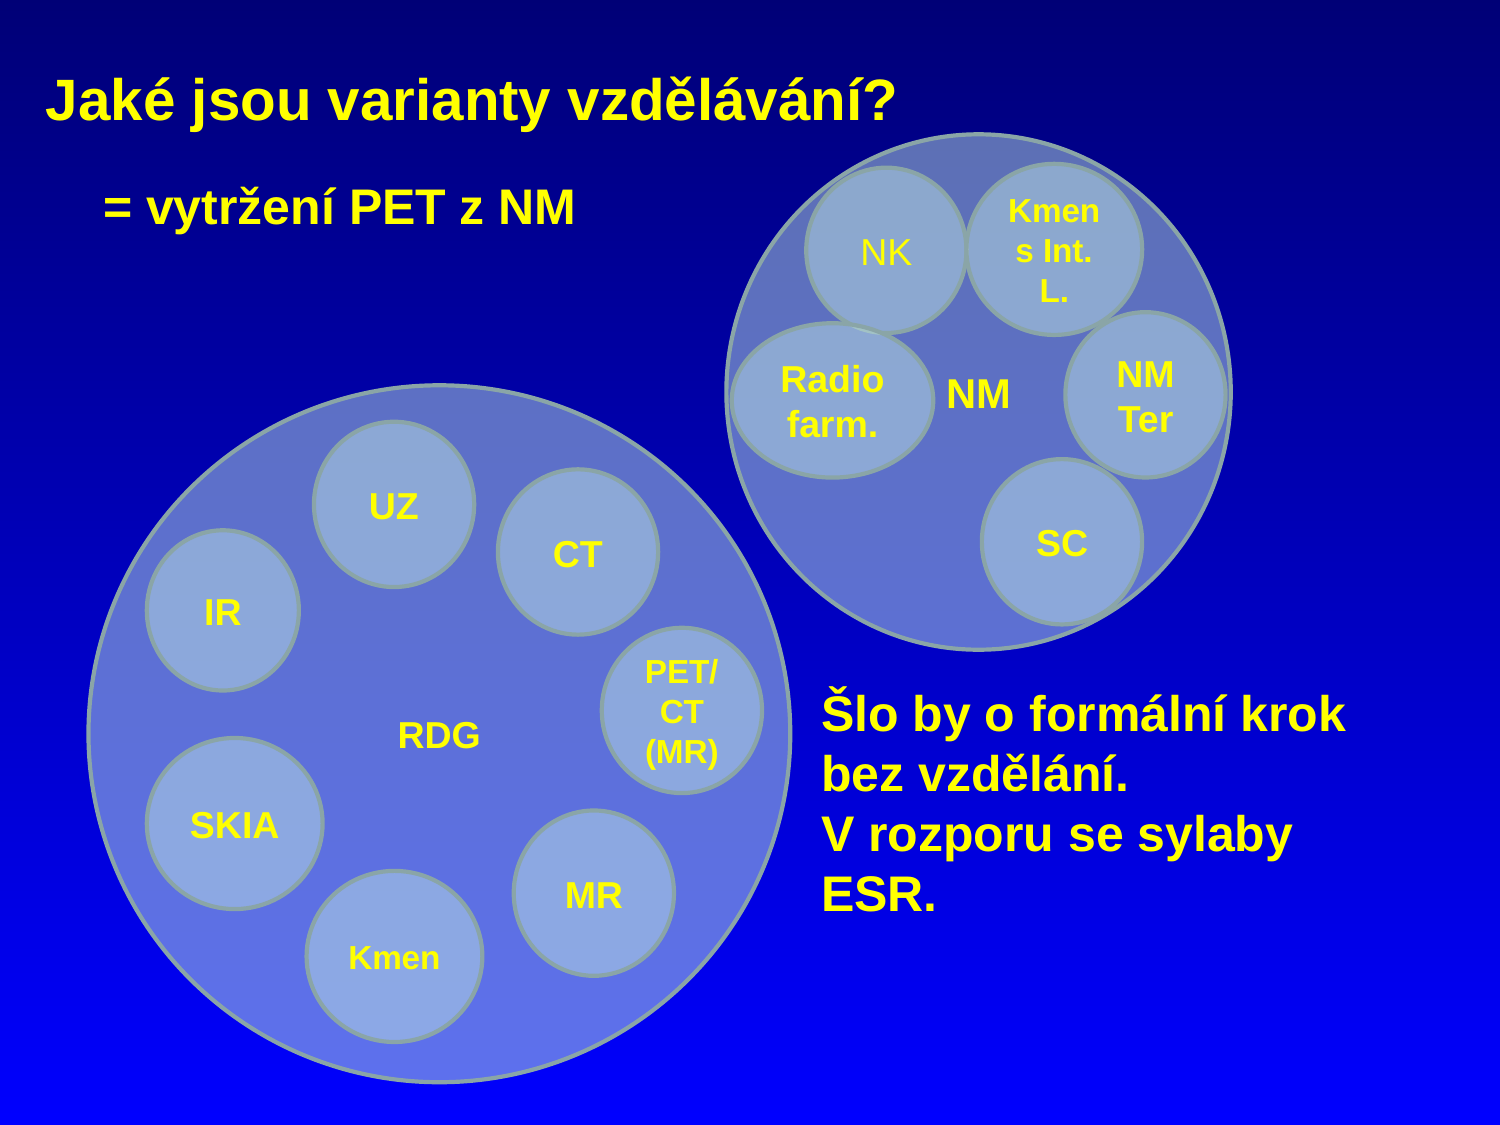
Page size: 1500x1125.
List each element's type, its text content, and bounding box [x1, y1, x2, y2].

text_box PET/ CT (MR) [599, 625, 765, 796]
text_box Šlo by o formální krok bez vzdělání. V rozporu se sylaby ESR. [806, 673, 1399, 929]
text_box IR [144, 528, 301, 693]
text_box RDG [86, 383, 793, 1085]
text_box UZ [311, 419, 477, 590]
text_box SC [979, 456, 1145, 627]
text_box [1041, 139, 1424, 247]
text_box CT [495, 467, 661, 637]
text_box NM [724, 132, 1233, 652]
text_box [64, 139, 916, 247]
text_box NM Ter [1063, 310, 1228, 480]
text_box SKIA [144, 735, 325, 912]
text_box NK [804, 165, 967, 335]
text_box Jaké jsou varianty vzdělávání? [31, 54, 1425, 139]
text_box MR [511, 808, 677, 978]
text_box = vytržení PET z NM [88, 167, 722, 243]
text_box Radiofarm. [729, 321, 936, 480]
text_box Kmen [304, 868, 485, 1045]
text_box Kmen s Int. L. [964, 161, 1145, 338]
